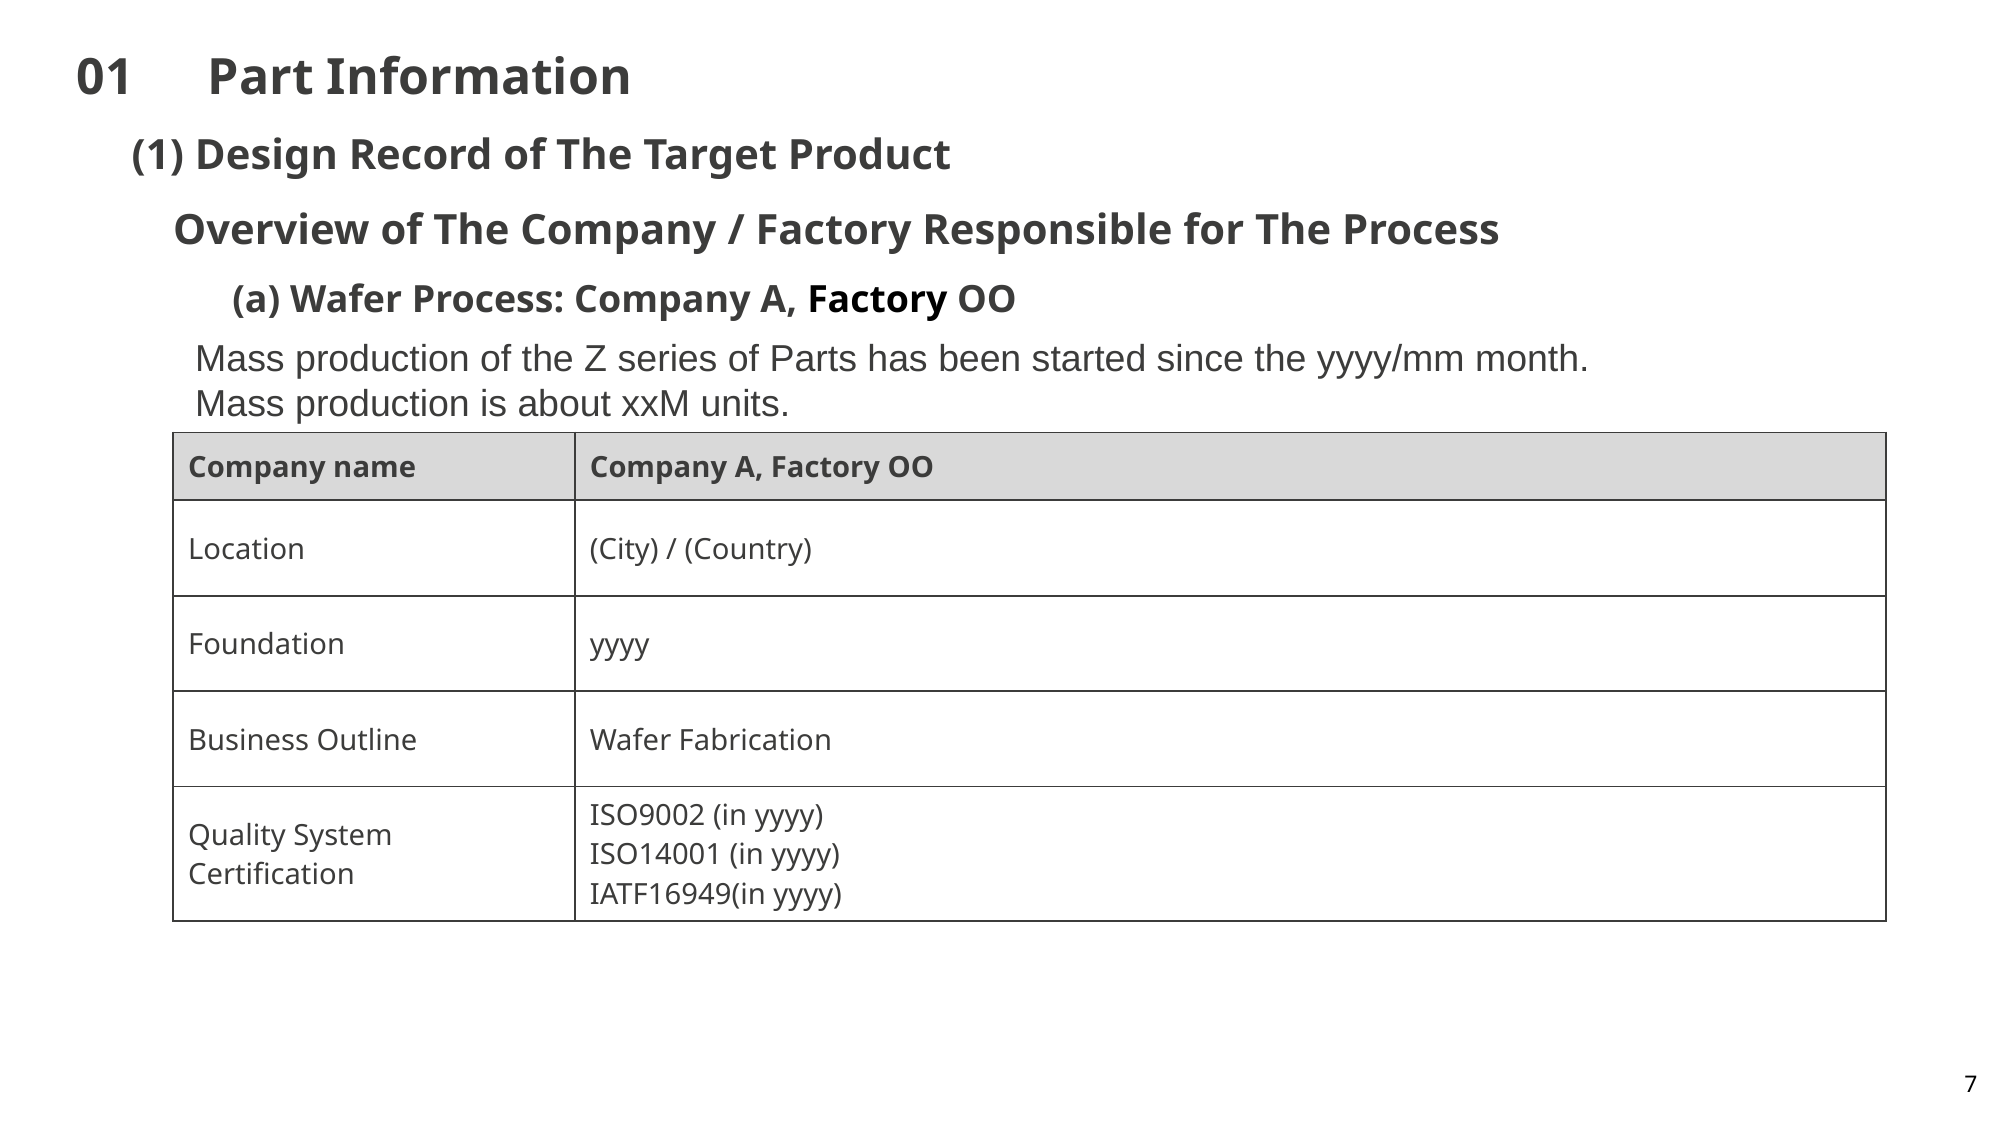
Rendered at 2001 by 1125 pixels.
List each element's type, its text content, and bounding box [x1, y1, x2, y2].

table_cell (City) / (Country) [576, 501, 1885, 595]
table_cell Business Outline [174, 692, 574, 786]
table_cell yyyy [576, 597, 1885, 690]
title 01 Part Information [0, 0, 1877, 123]
table_cell Foundation [174, 597, 574, 690]
text_box (a) Wafer Process: Company A, Factory OO [217, 267, 1032, 327]
text_box Mass production of the Z series of Parts has been started since the yyyy/mm month. Mass production is about xxM units. [180, 326, 1606, 431]
table_header Company A, Factory OO [576, 433, 1885, 499]
text_box Overview of The Company / Factory Responsible for The Process [173, 196, 1650, 271]
table_cell Quality System Certification [174, 787, 574, 920]
table_header Company name [174, 433, 574, 499]
table_cell Wafer Fabrication [576, 692, 1885, 786]
table_cell Location [174, 501, 574, 595]
text_box (1) Design Record of The Target Product [54, 121, 1237, 197]
table_cell ISO9002 (in yyyy) ISO14001 (in yyyy) IATF16949(in yyyy) [576, 787, 1885, 920]
